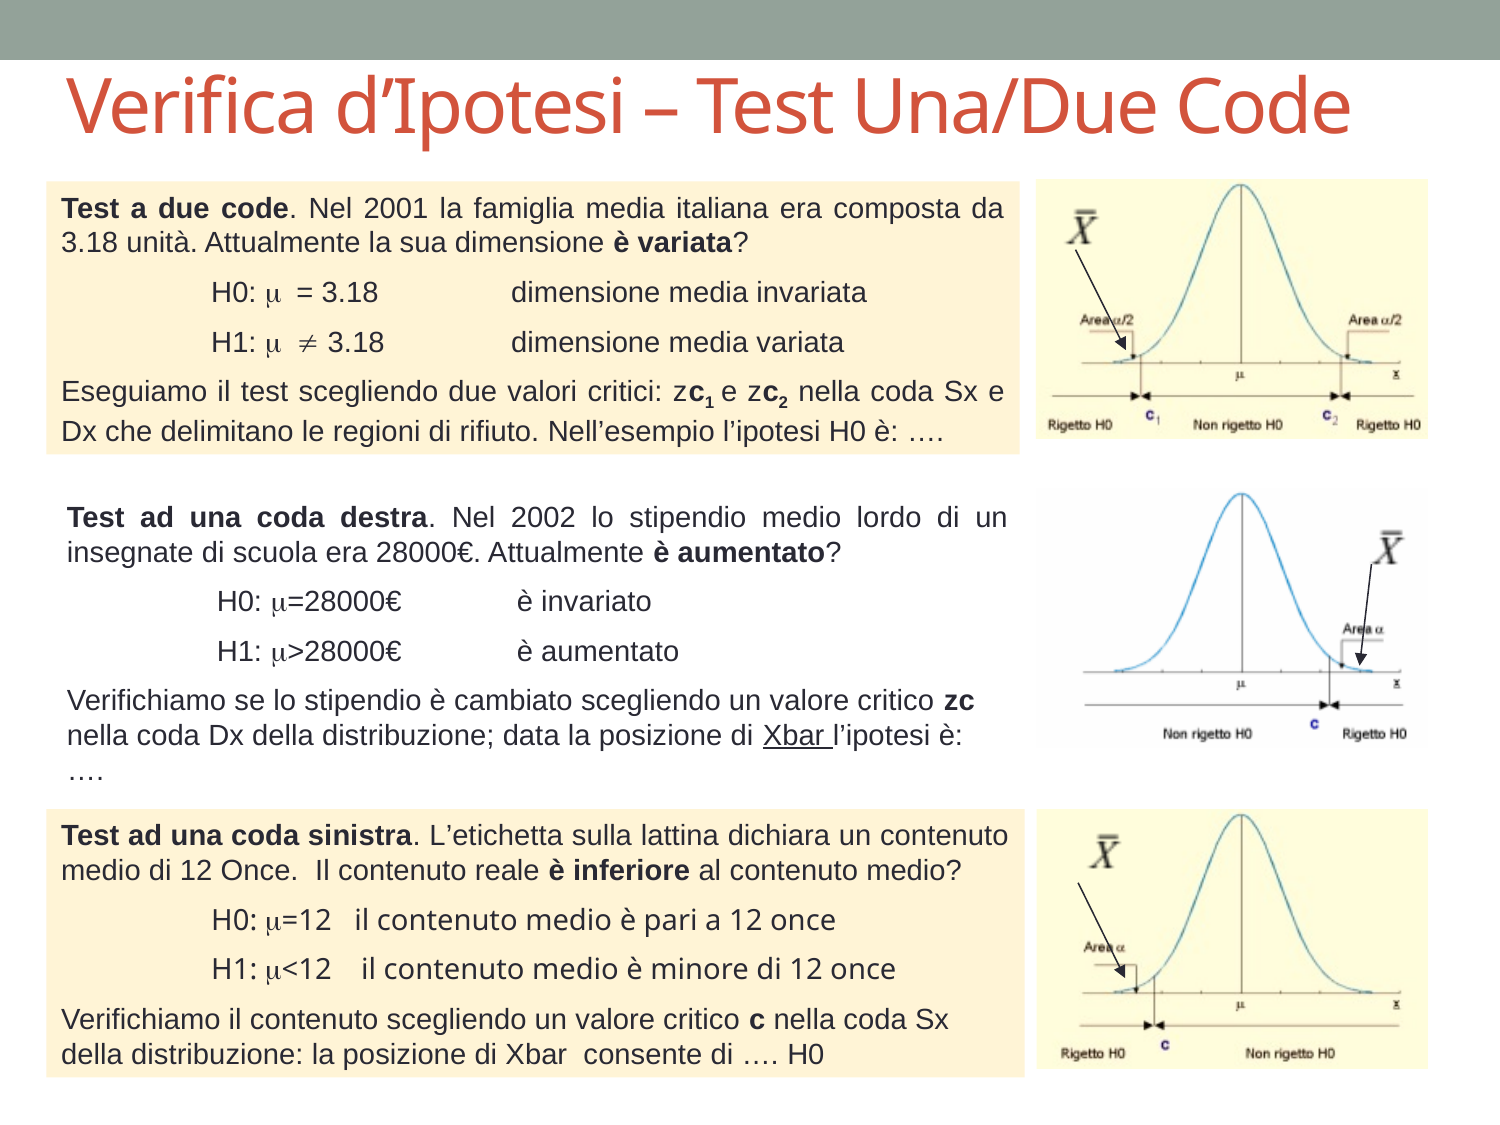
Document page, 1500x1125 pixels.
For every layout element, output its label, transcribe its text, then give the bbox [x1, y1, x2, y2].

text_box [1060, 205, 1103, 247]
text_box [51, 488, 1429, 772]
title Verifica d’Ipotesi – Test Una/Due Code [51, 36, 1388, 170]
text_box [1366, 526, 1408, 568]
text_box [46, 179, 1429, 462]
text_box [46, 808, 1429, 1090]
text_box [1082, 830, 1125, 872]
